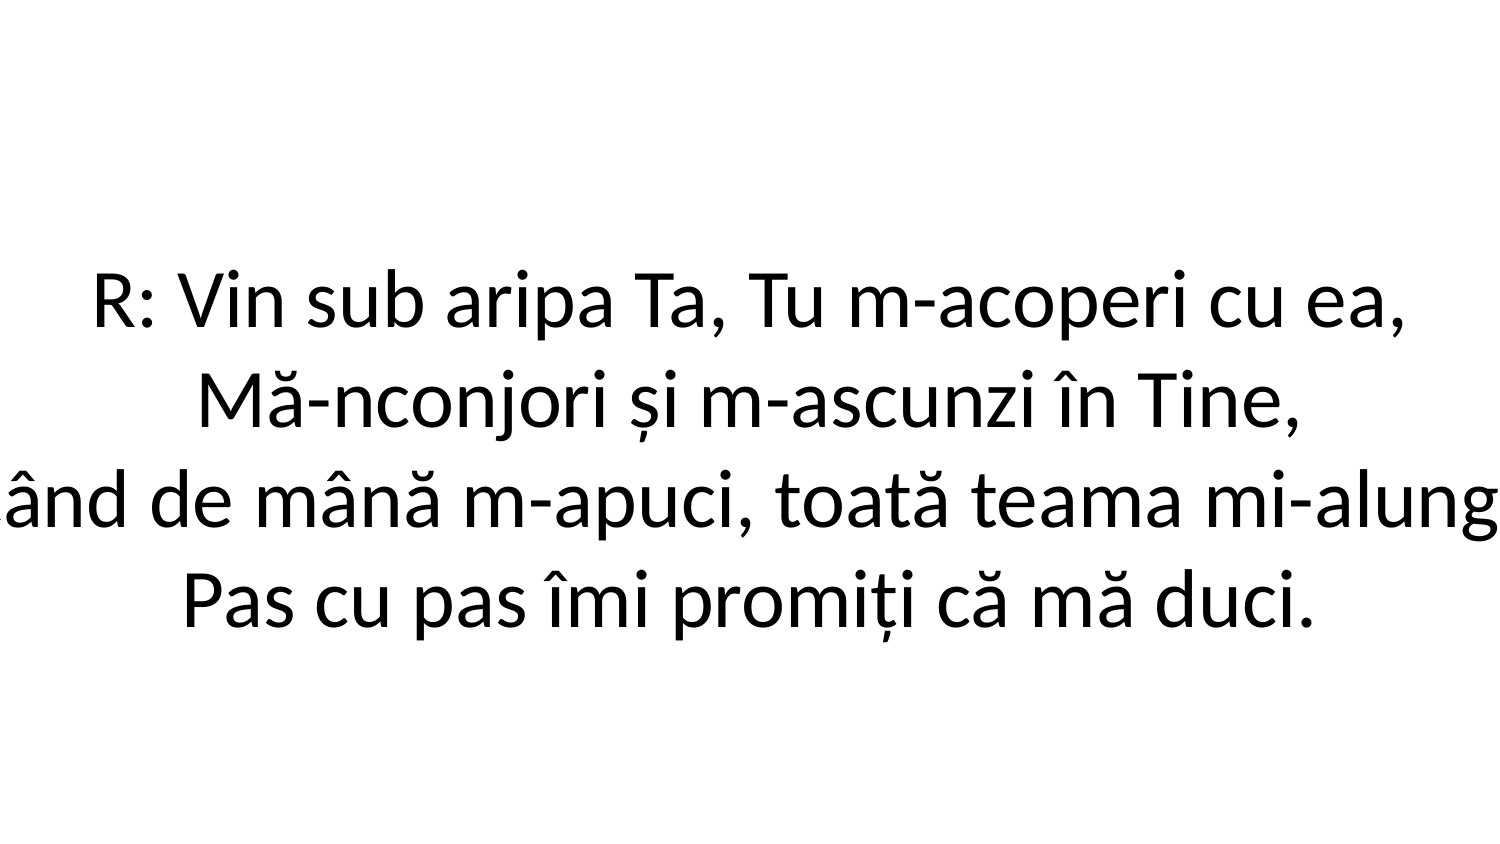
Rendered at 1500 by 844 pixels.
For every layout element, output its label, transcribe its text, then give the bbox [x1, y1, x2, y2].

text_box R: Vin sub aripa Ta, Tu m-acoperi cu ea, Mă-nconjori și m-ascunzi în Tine, Când de mână m-apuci, toată teama mi-alungi, Pas cu pas îmi promiți că mă duci. [0, 192, 1500, 652]
